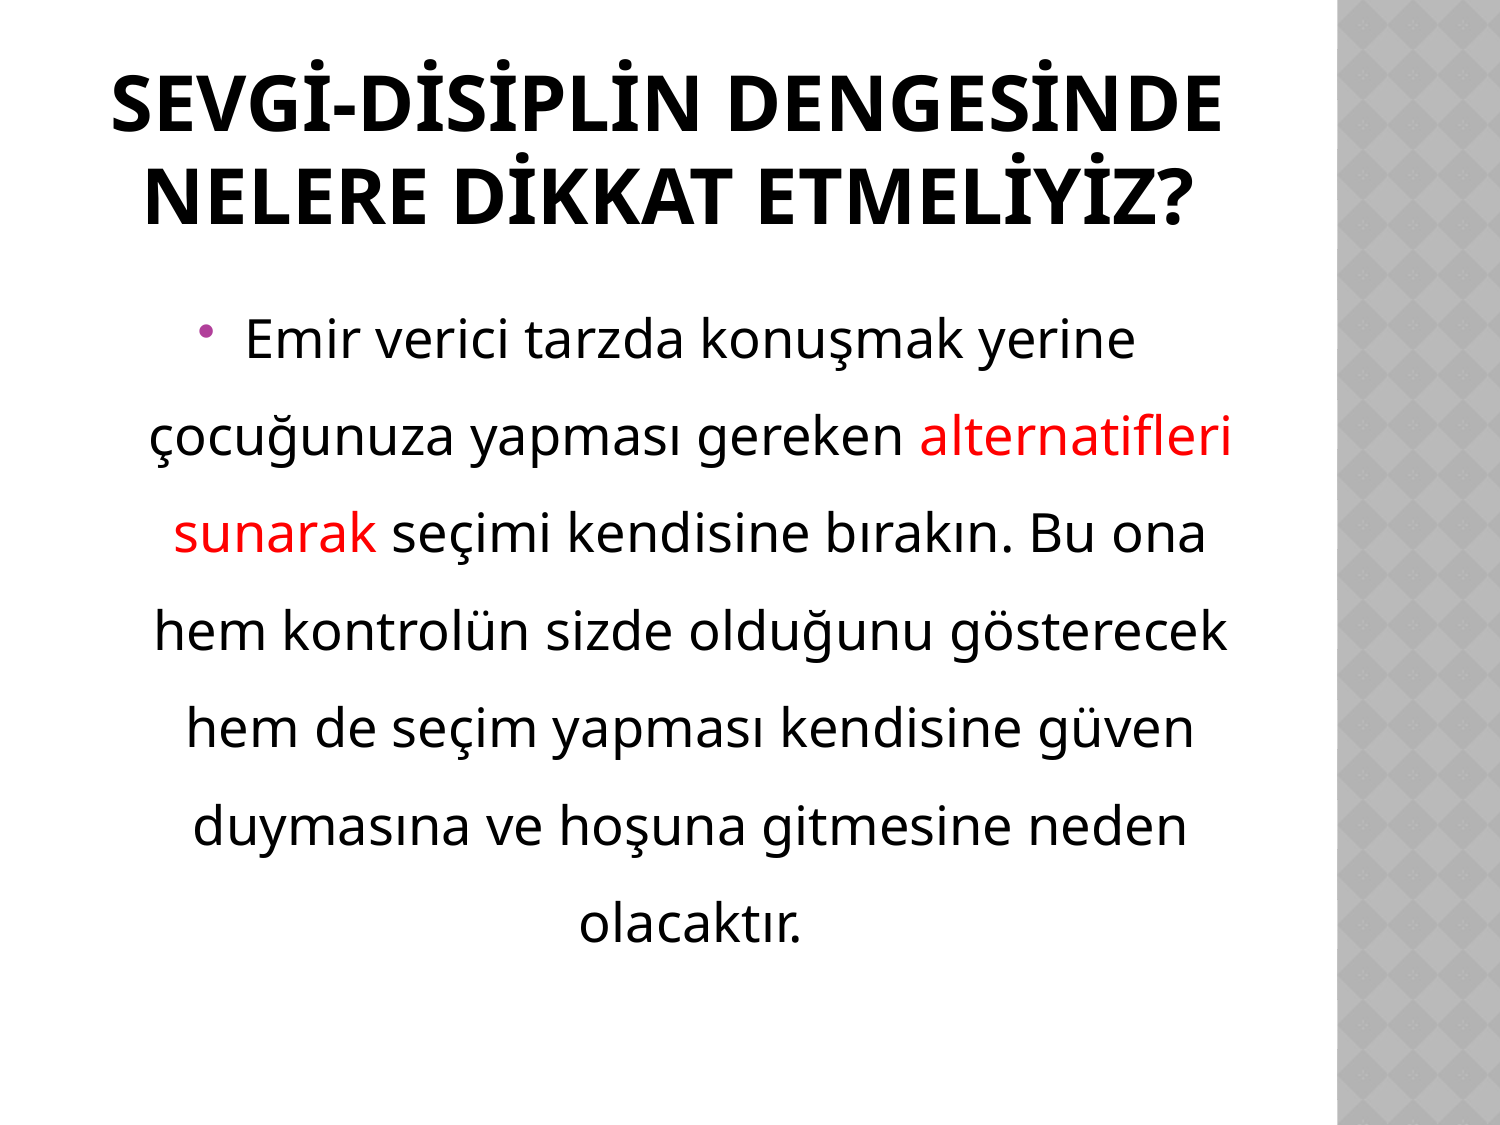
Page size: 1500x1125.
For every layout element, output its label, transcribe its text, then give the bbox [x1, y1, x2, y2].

title SEVGİ-DİSİPLİN DENGESİNDE NELERE DİKKAT ETMELİYİZ? [75, 52, 1263, 240]
list Emir verici tarzda konuşmak yerine çocuğunuza yapması gereken alternatifleri sunarak seçimi kendisine bırakın. Bu ona hem kontrolün sizde olduğunu gösterecek hem de seçim yapması kendisine güven duymasına ve hoşuna gitmesine neden olacaktır. [75, 264, 1263, 1059]
